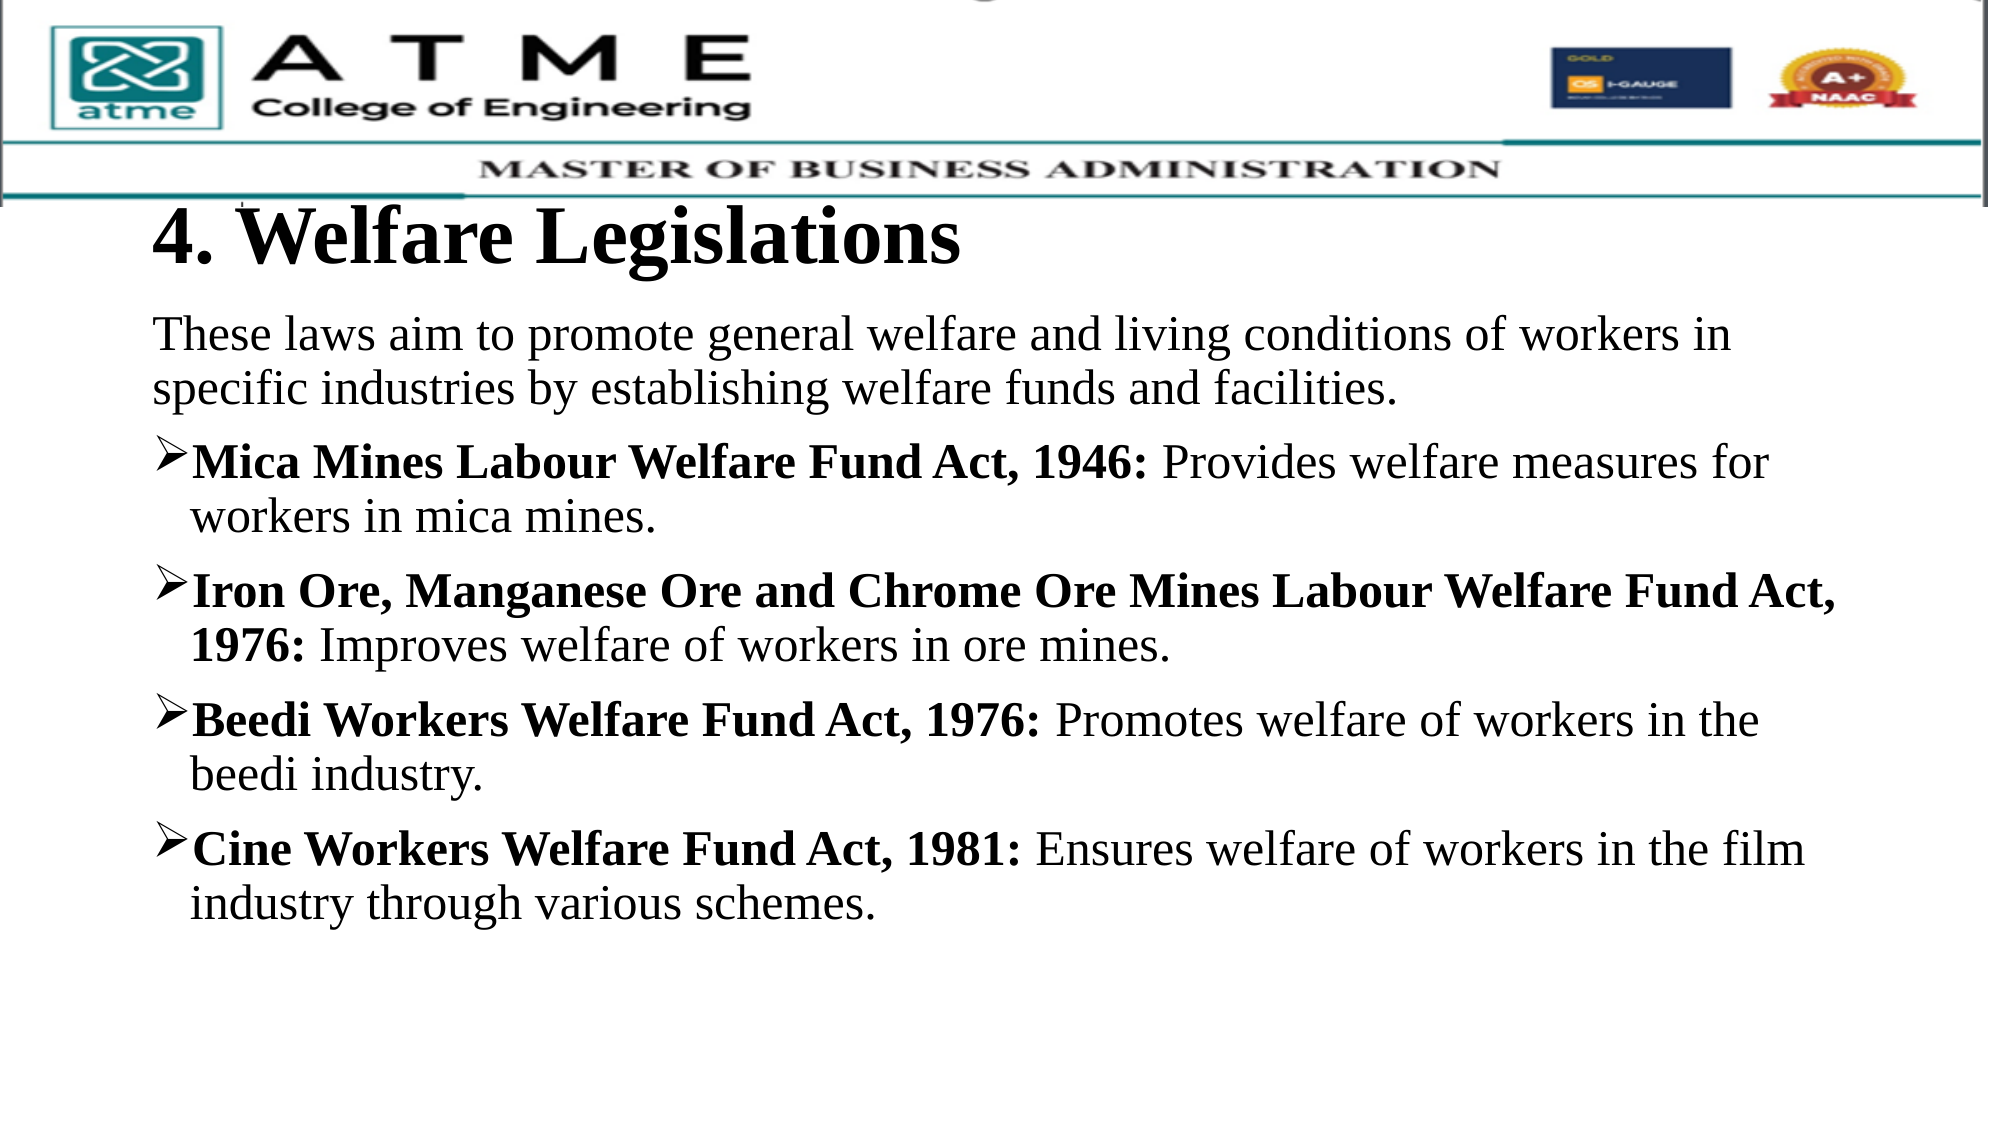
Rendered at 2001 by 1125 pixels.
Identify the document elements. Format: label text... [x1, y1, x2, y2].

title 4. Welfare Legislations [137, 177, 1863, 299]
picture [0, 0, 1988, 207]
list These laws aim to promote general welfare and living conditions of workers in specific industries by establishing welfare funds and facilities. Mica Mines Labour Welfare Fund Act, 1946: Provides welfare measures for workers in mica mines. Iron Ore, Manganese Ore and Chrome Ore Mines Labour Welfare Fund Act, 1976: Improves welfare of workers in ore mines. Beedi Workers Welfare Fund Act, 1976: Promotes welfare of workers in the beedi industry. Cine Workers Welfare Fund Act, 1981: Ensures welfare of workers in the film industry through various schemes. [137, 299, 1863, 1014]
